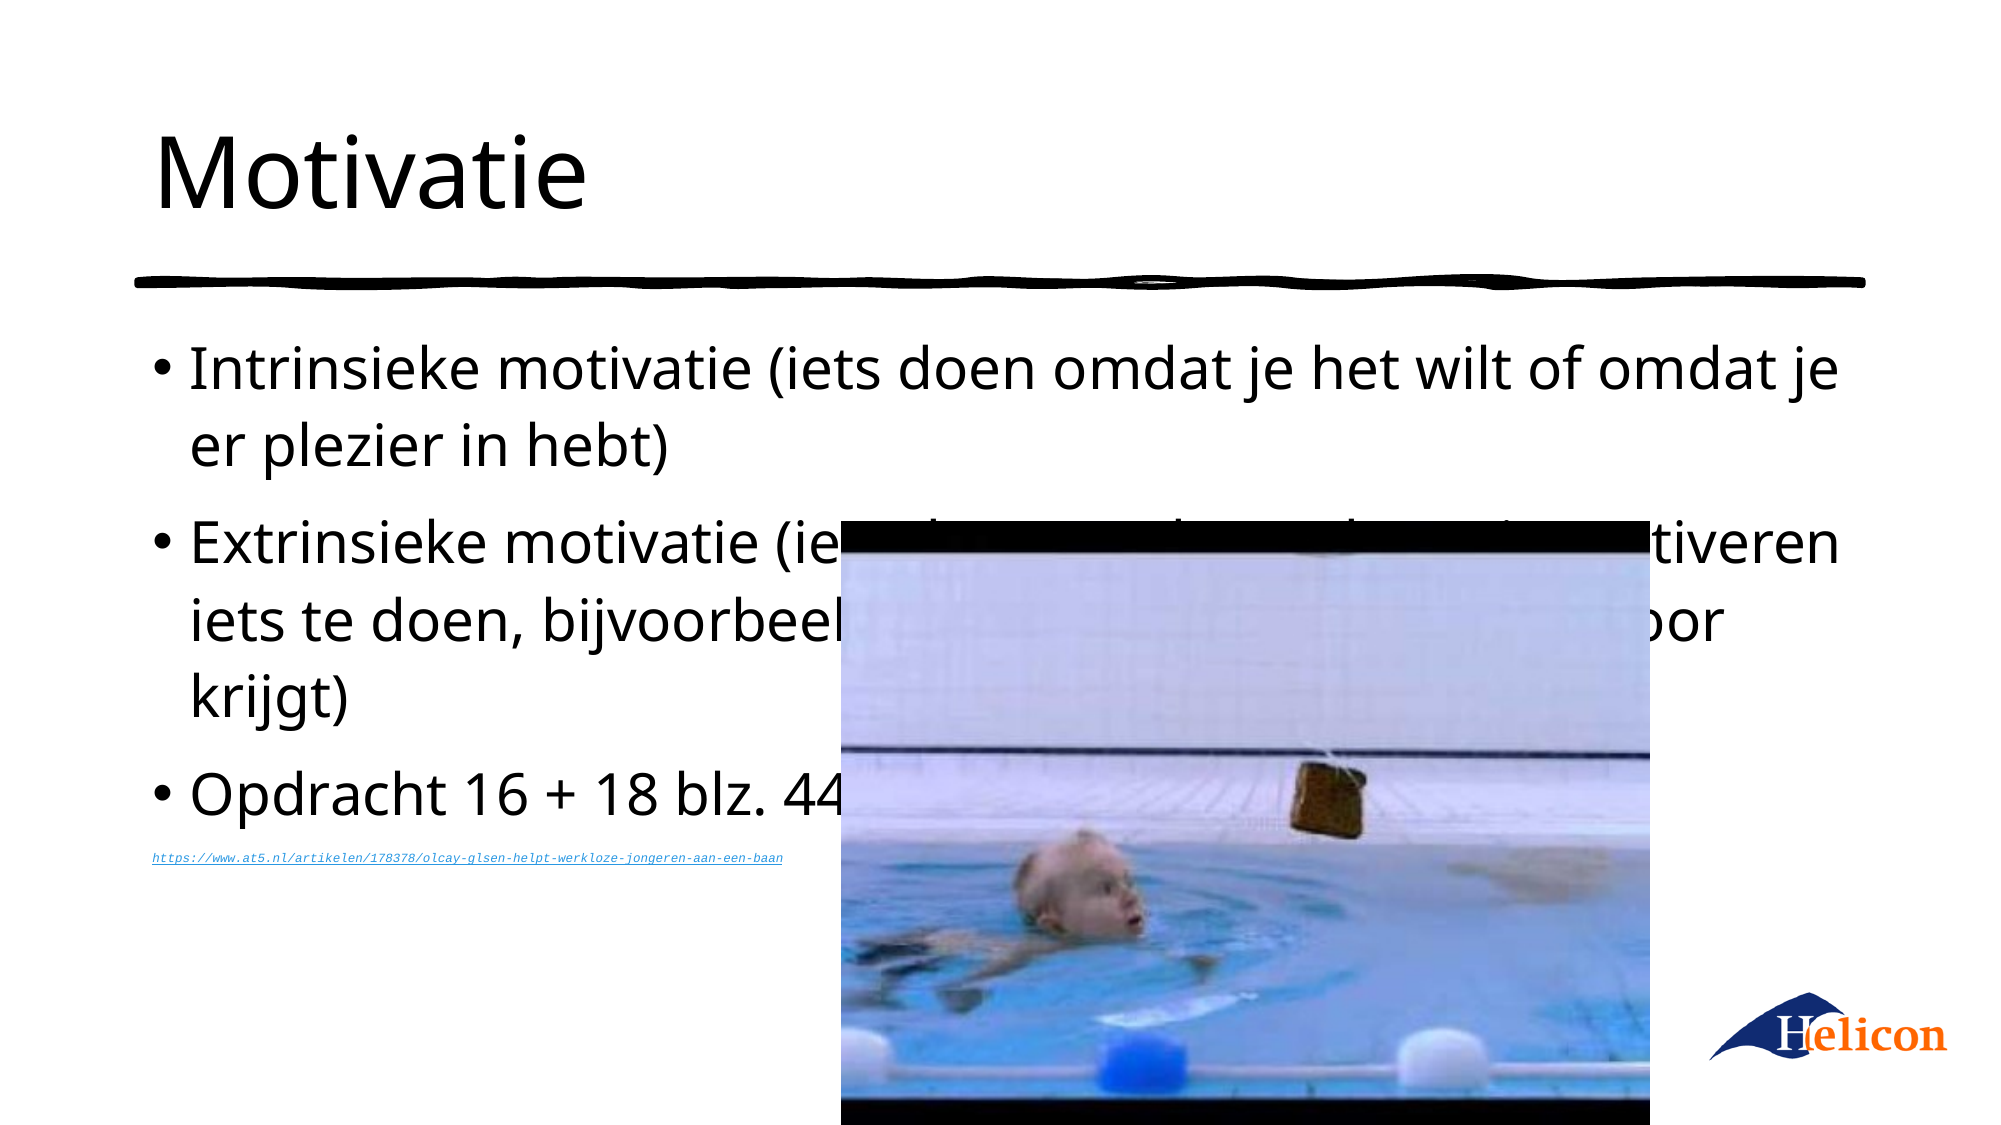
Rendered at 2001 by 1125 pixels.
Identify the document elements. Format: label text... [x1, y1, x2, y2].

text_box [840, 520, 1651, 1125]
picture [1671, 952, 2000, 1125]
list Intrinsieke motivatie (iets doen omdat je het wilt of omdat je er plezier in hebt) Extrinsieke motivatie (iets doen omdat anderen je motiveren iets te doen, bijvoorbeeld omdat je er een beloning voor krijgt) Opdracht 16 + 18 blz. 44-45 https://www.at5.nl/artikelen/178378/olcay-glsen-helpt-werkloze-jongeren-aan-een-baan [137, 316, 1863, 1014]
title Motivatie [137, 59, 1863, 278]
